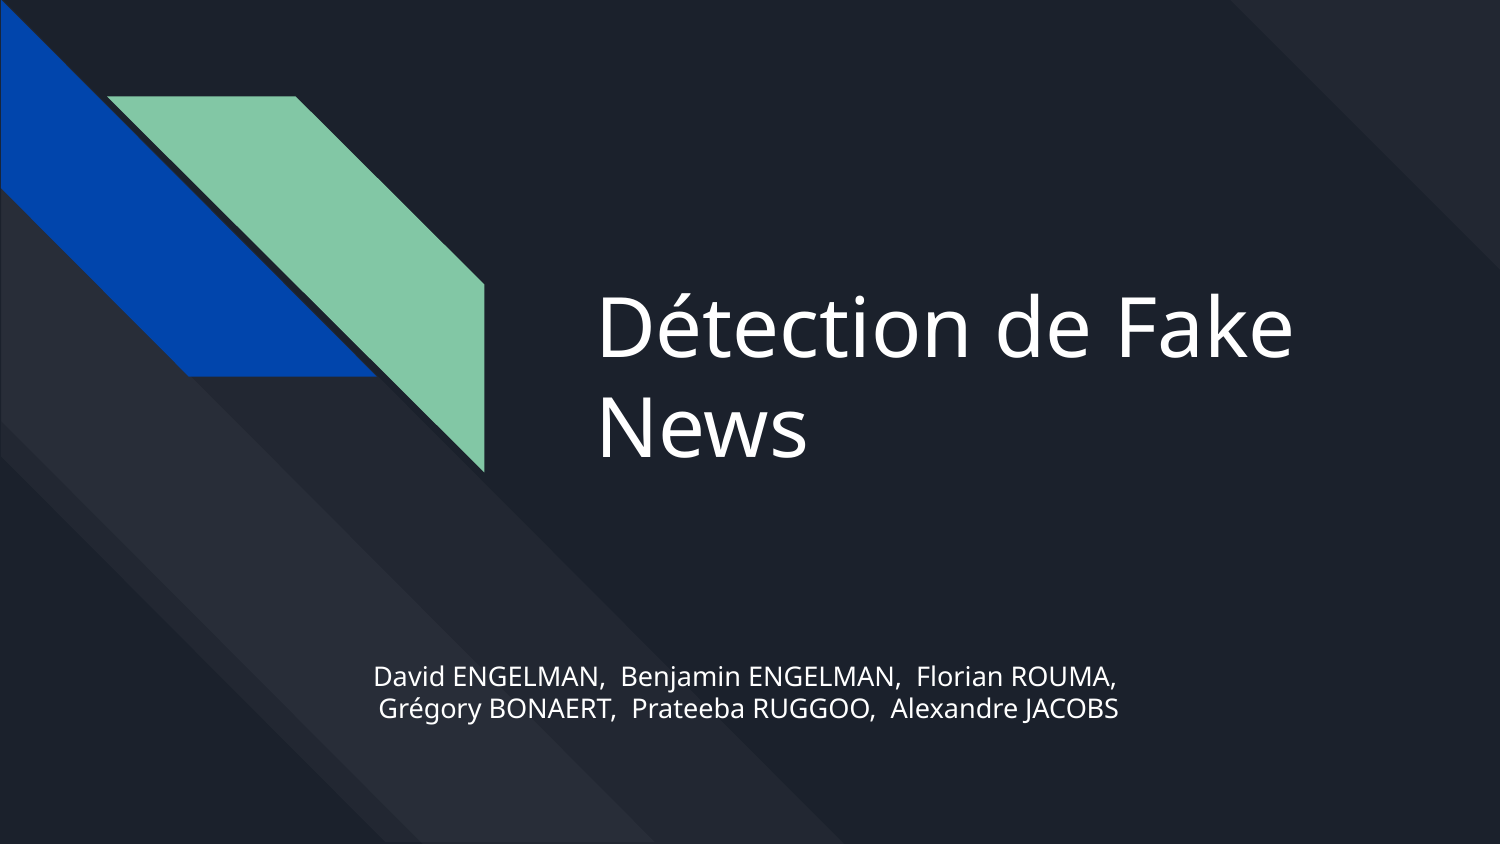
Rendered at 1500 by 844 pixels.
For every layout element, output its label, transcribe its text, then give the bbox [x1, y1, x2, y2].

title Détection de Fake News [580, 258, 1404, 518]
subtitle David ENGELMAN, Benjamin ENGELMAN, Florian ROUMA, Grégory BONAERT, Prateeba RUGGOO, Alexandre JACOBS [12, 643, 1485, 777]
